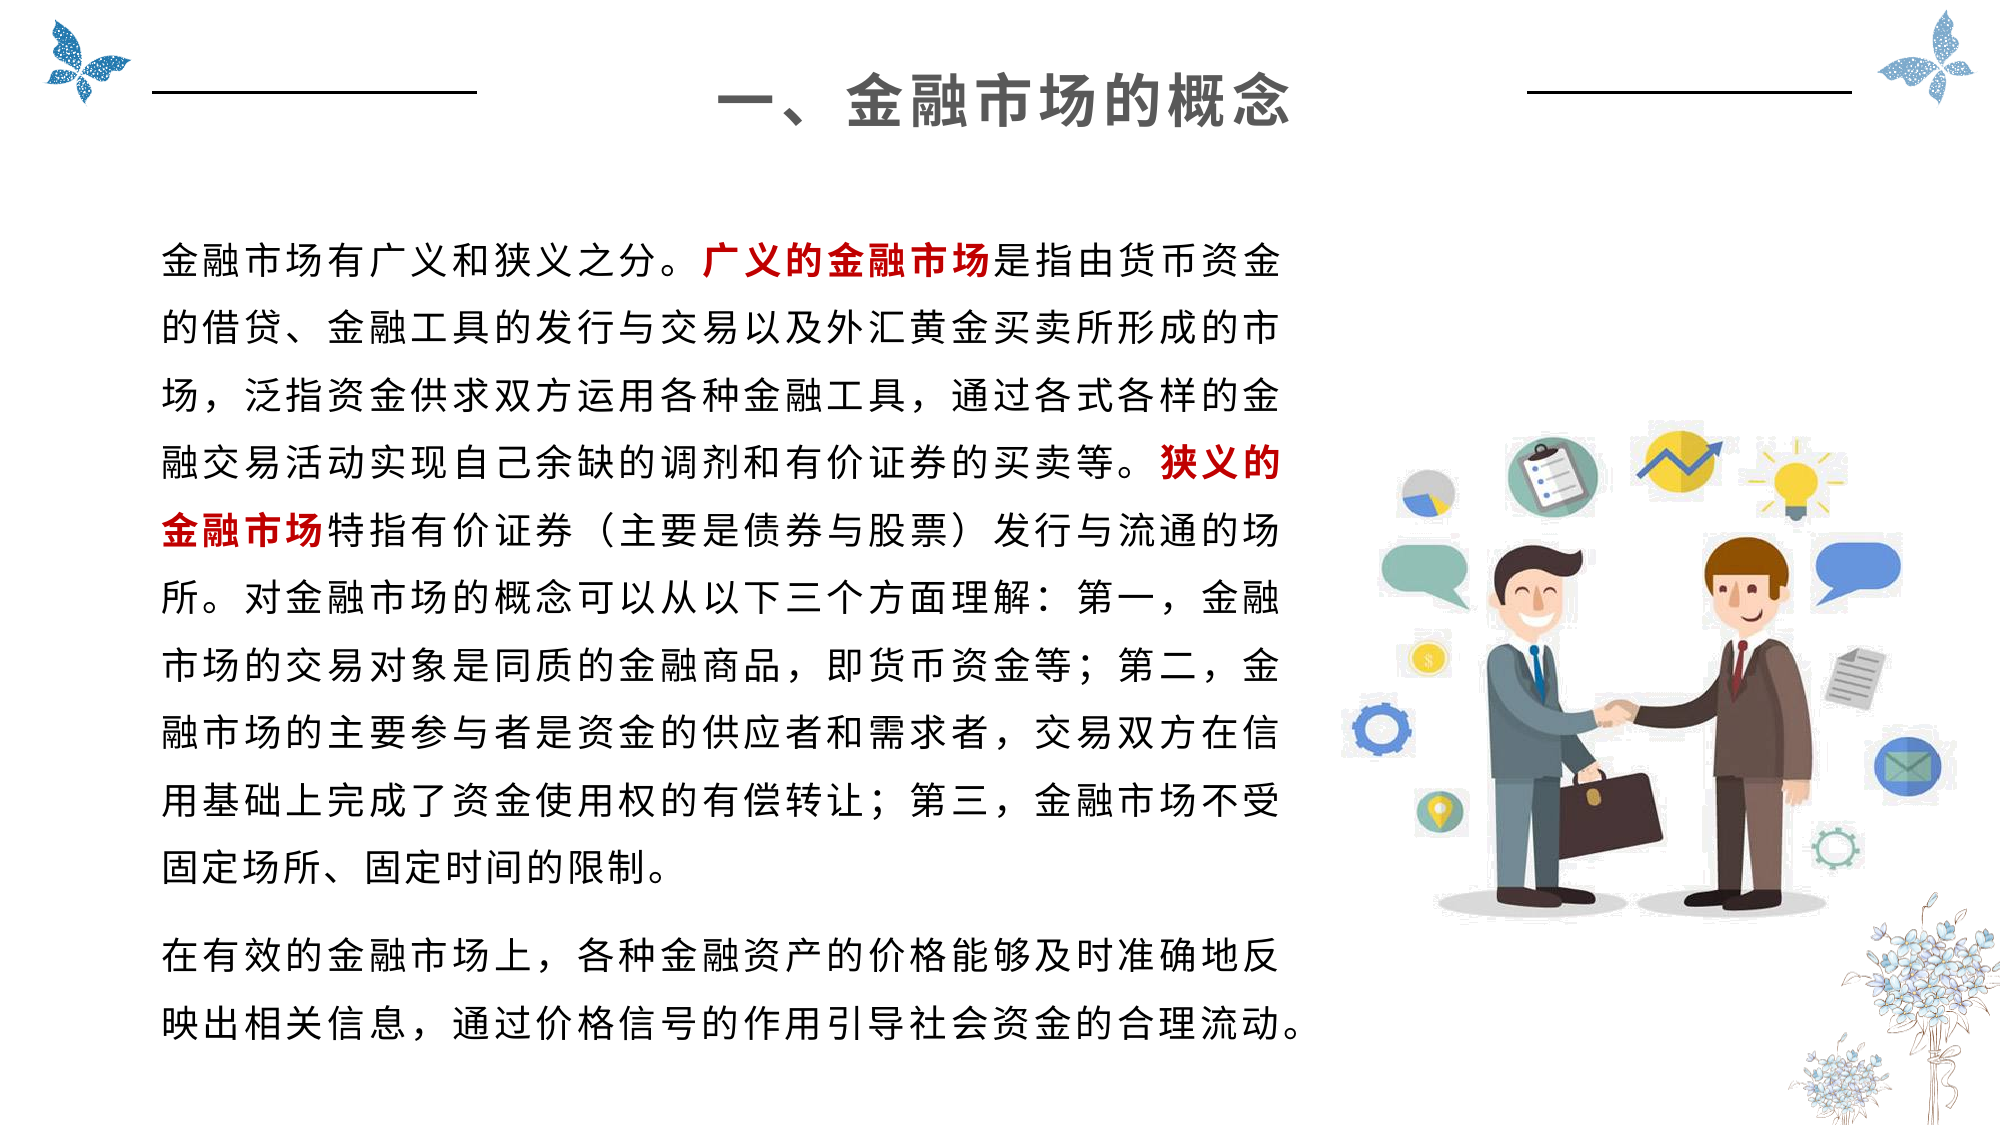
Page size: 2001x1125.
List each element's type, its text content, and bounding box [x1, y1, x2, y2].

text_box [151, 55, 1852, 142]
picture [1307, 373, 2000, 1125]
text_box 金融市场有广义和狭义之分。广义的金融市场是指由货币资金的借贷、金融工具的发行与交易以及外汇黄金买卖所形成的市场，泛指资金供求双方运用各种金融工具，通过各式各样的金融交易活动实现自己余缺的调剂和有价证券的买卖等。狭义的金融市场特指有价证券（主要是债券与股票）发行与流通的场所。对金融市场的概念可以从以下三个方面理解：第一，金融市场的交易对象是同质的金融商品，即货币资金等；第二，金融市场的主要参与者是资金的供应者和需求者，交易双方在信用基础上完成了资金使用权的有偿转让；第三，金融市场不受固定场所、固定时间的限制。 在有效的金融市场上，各种金融资产的价格能够及时准确地反映出相关信息，通过价格信号的作用引导社会资金的合理流动。 [90, 208, 1296, 1051]
